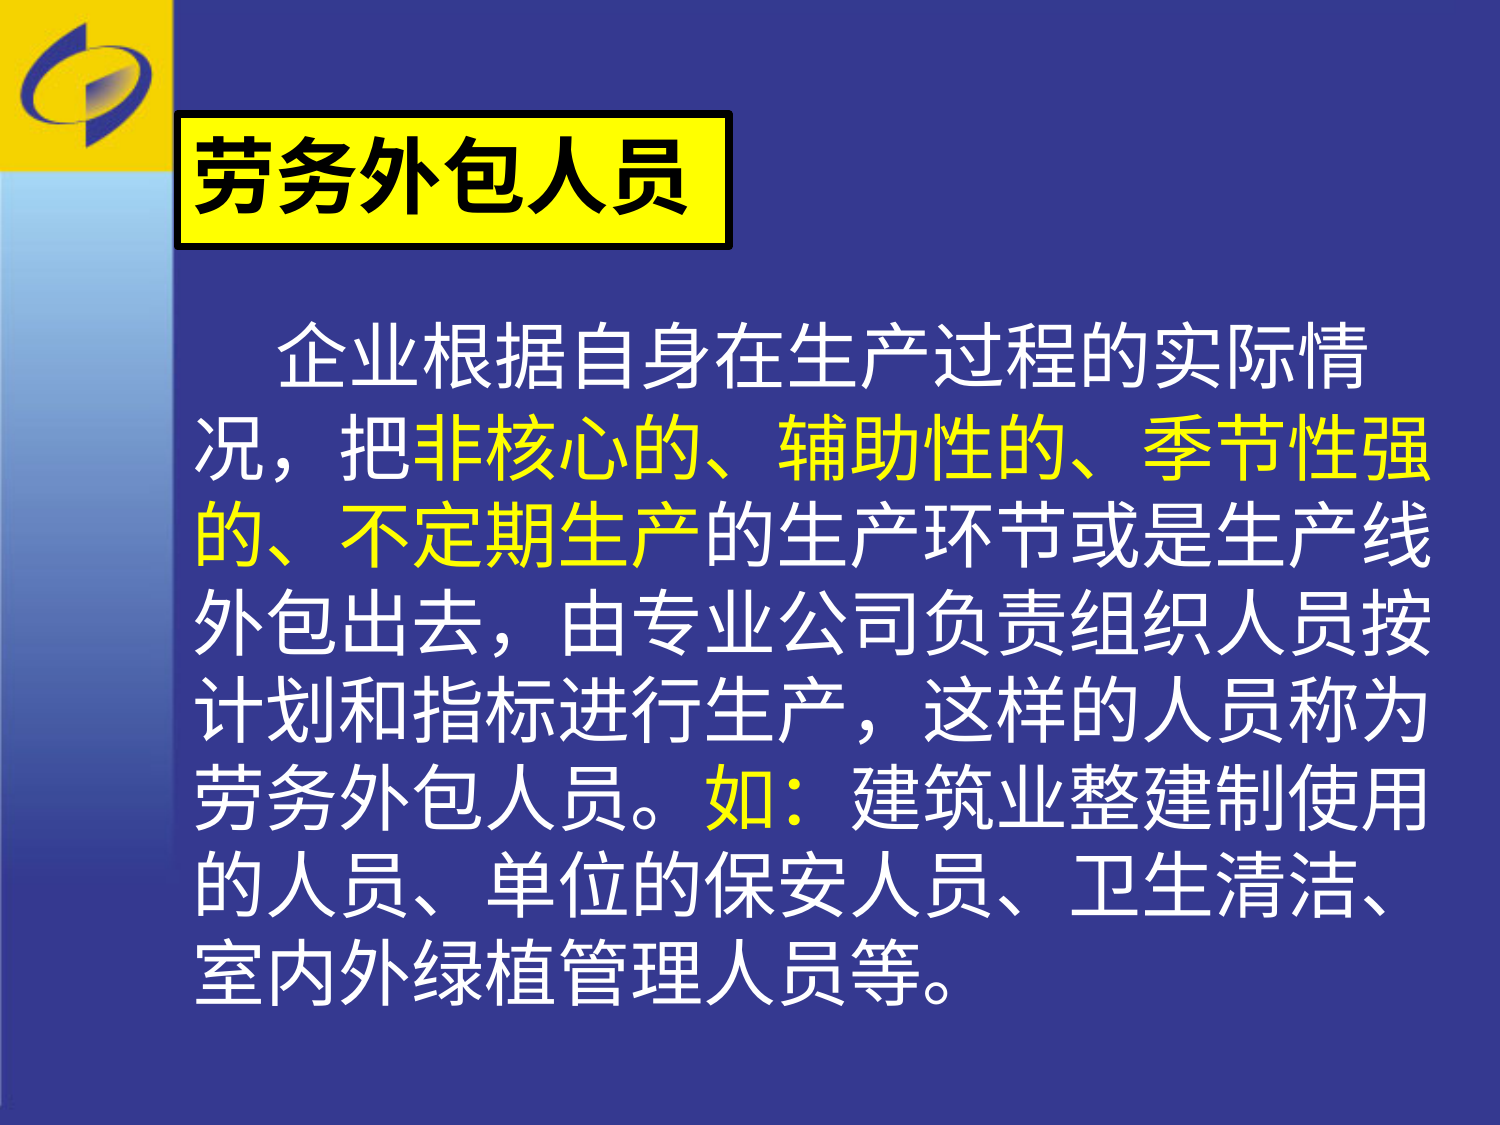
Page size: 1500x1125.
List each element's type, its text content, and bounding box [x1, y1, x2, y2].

title 企业根据自身在生产过程的实际情况，把非核心的、辅助性的、季节性强的、不定期生产的生产环节或是生产线外包出去，由专业公司负责组织人员按计划和指标进行生产，这样的人员称为劳务外包人员。如：建筑业整建制使用的人员、单位的保安人员、卫生清洁、室内外绿植管理人员等。 [177, 262, 1466, 1045]
picture [0, 0, 1500, 1125]
text_box 劳务外包人员 [177, 114, 729, 247]
